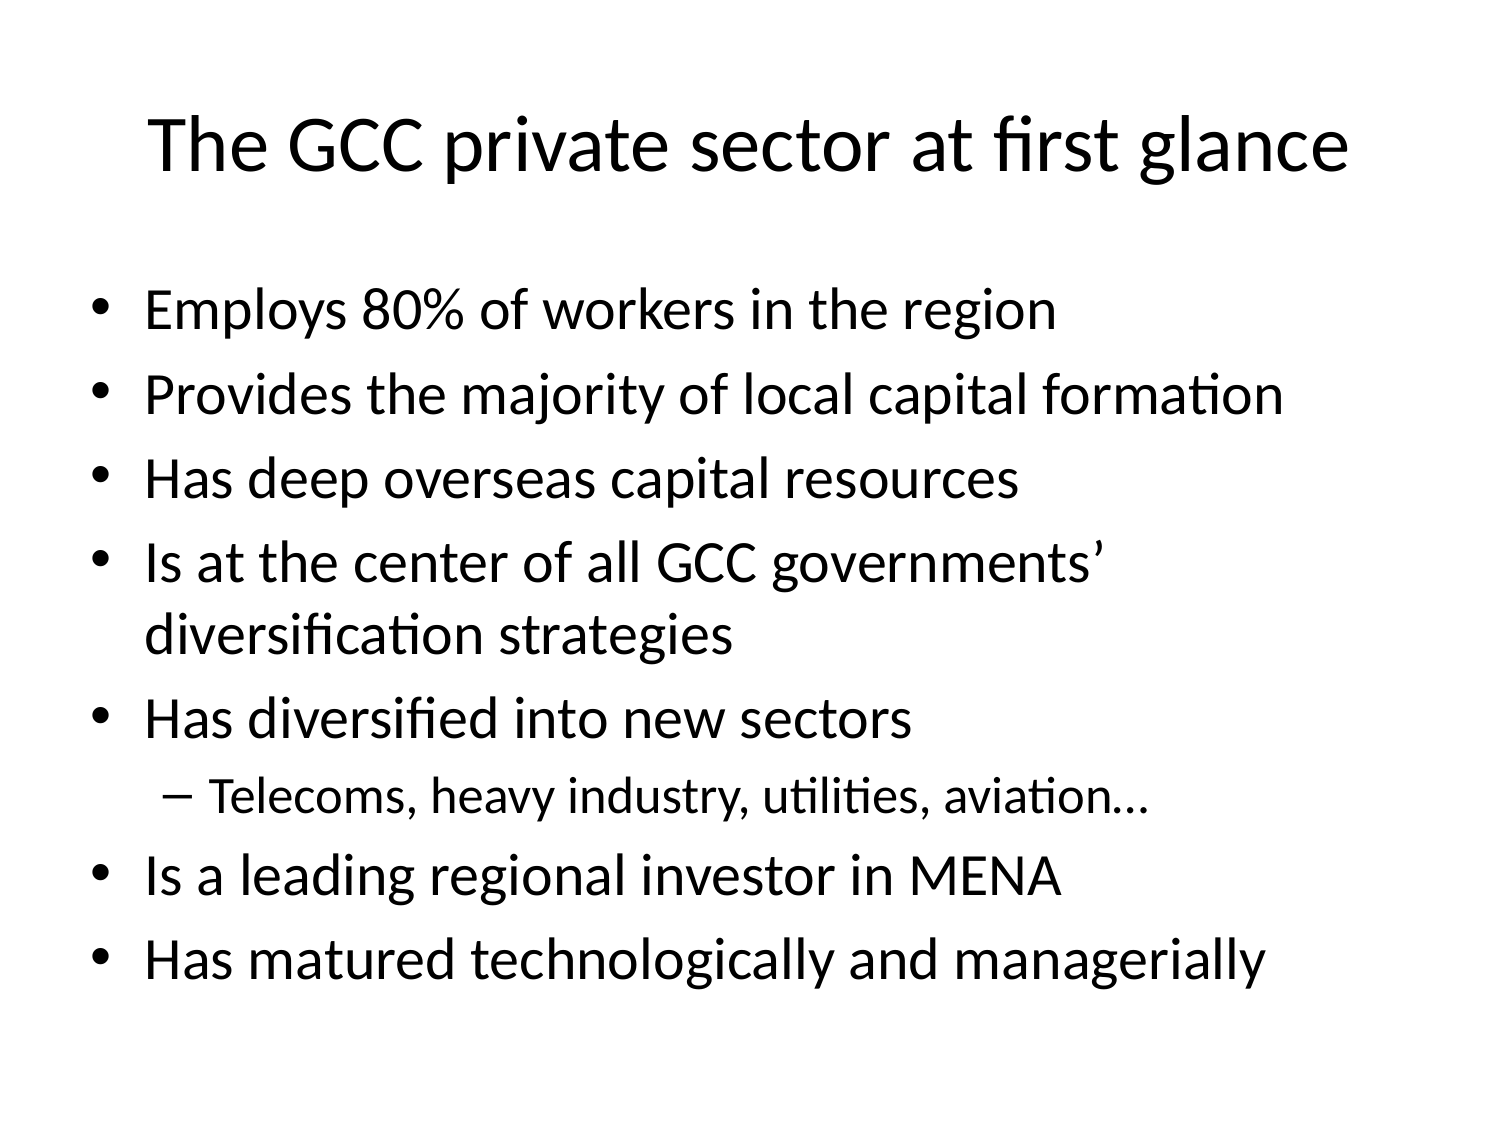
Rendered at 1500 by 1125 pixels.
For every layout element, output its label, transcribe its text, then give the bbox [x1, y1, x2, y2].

list Employs 80% of workers in the region Provides the majority of local capital formation Has deep overseas capital resources Is at the center of all GCC governments’ diversification strategies Has diversified into new sectors Telecoms, heavy industry, utilities, aviation… Is a leading regional investor in MENA Has matured technologically and managerially [75, 262, 1425, 1005]
title The GCC private sector at first glance [75, 45, 1425, 233]
